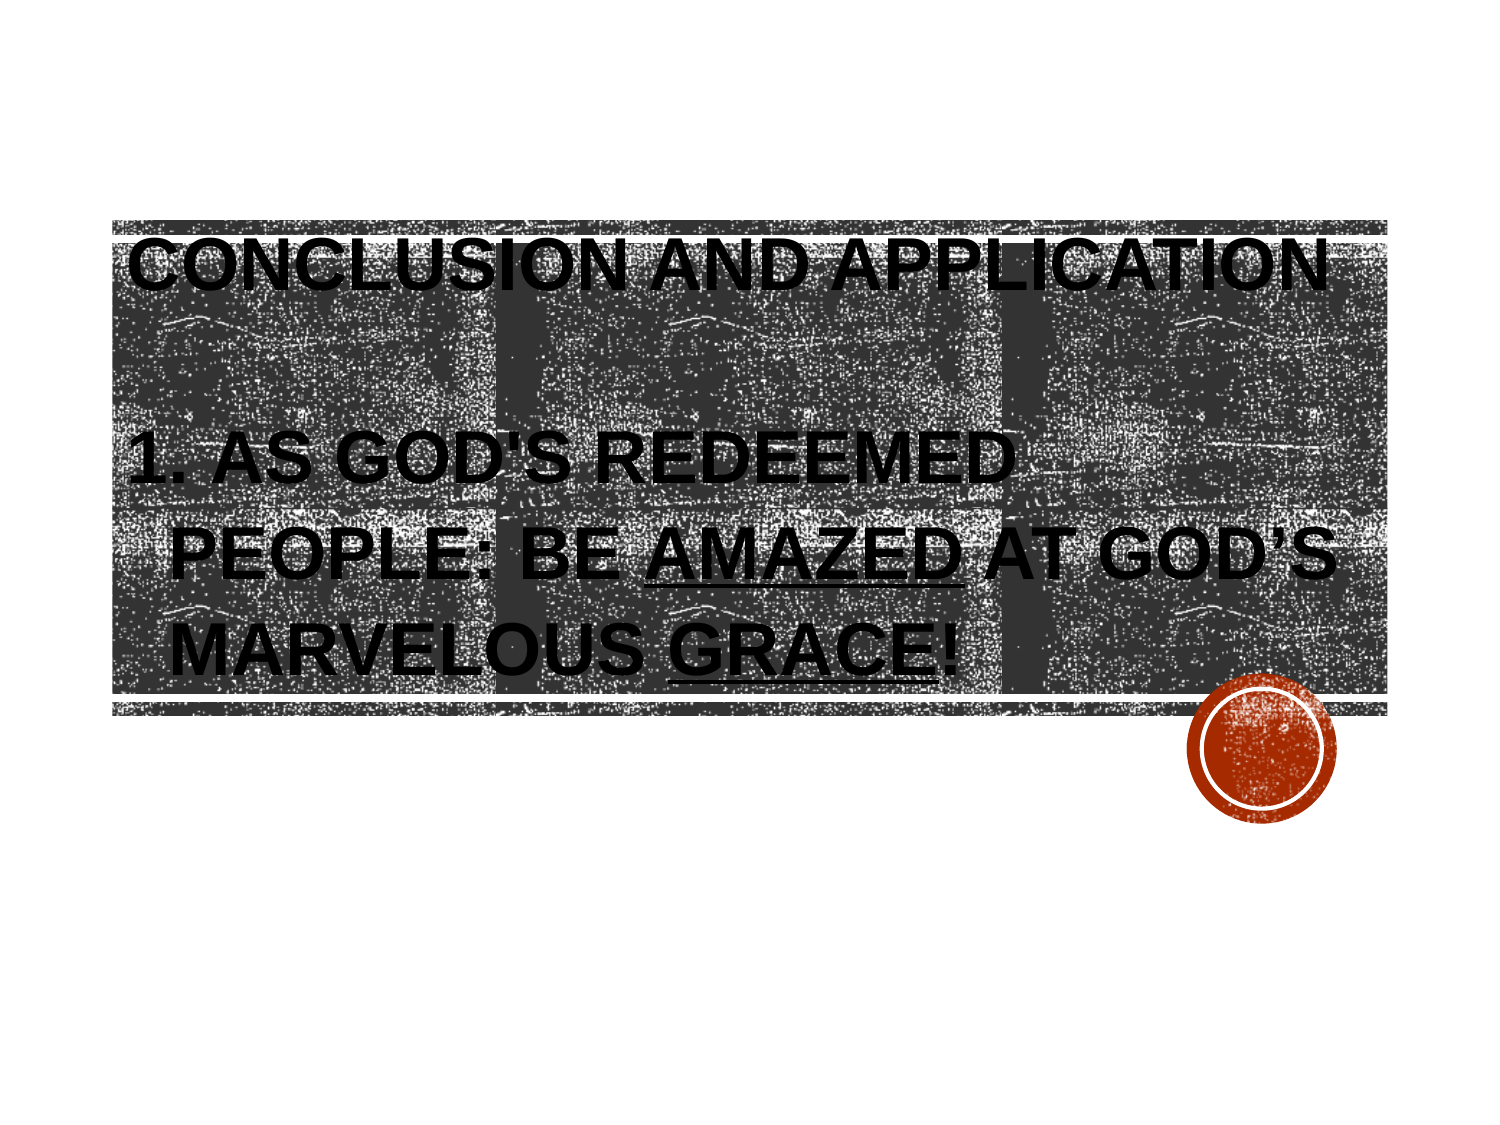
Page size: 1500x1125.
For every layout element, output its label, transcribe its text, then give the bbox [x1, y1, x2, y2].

text_box CONCLUSION AND APPLICATION AS GOD'S REDEEMED PEOPLE: BE AMAZED AT GOD’S MARVELOUS GRACE! [112, 201, 1366, 795]
